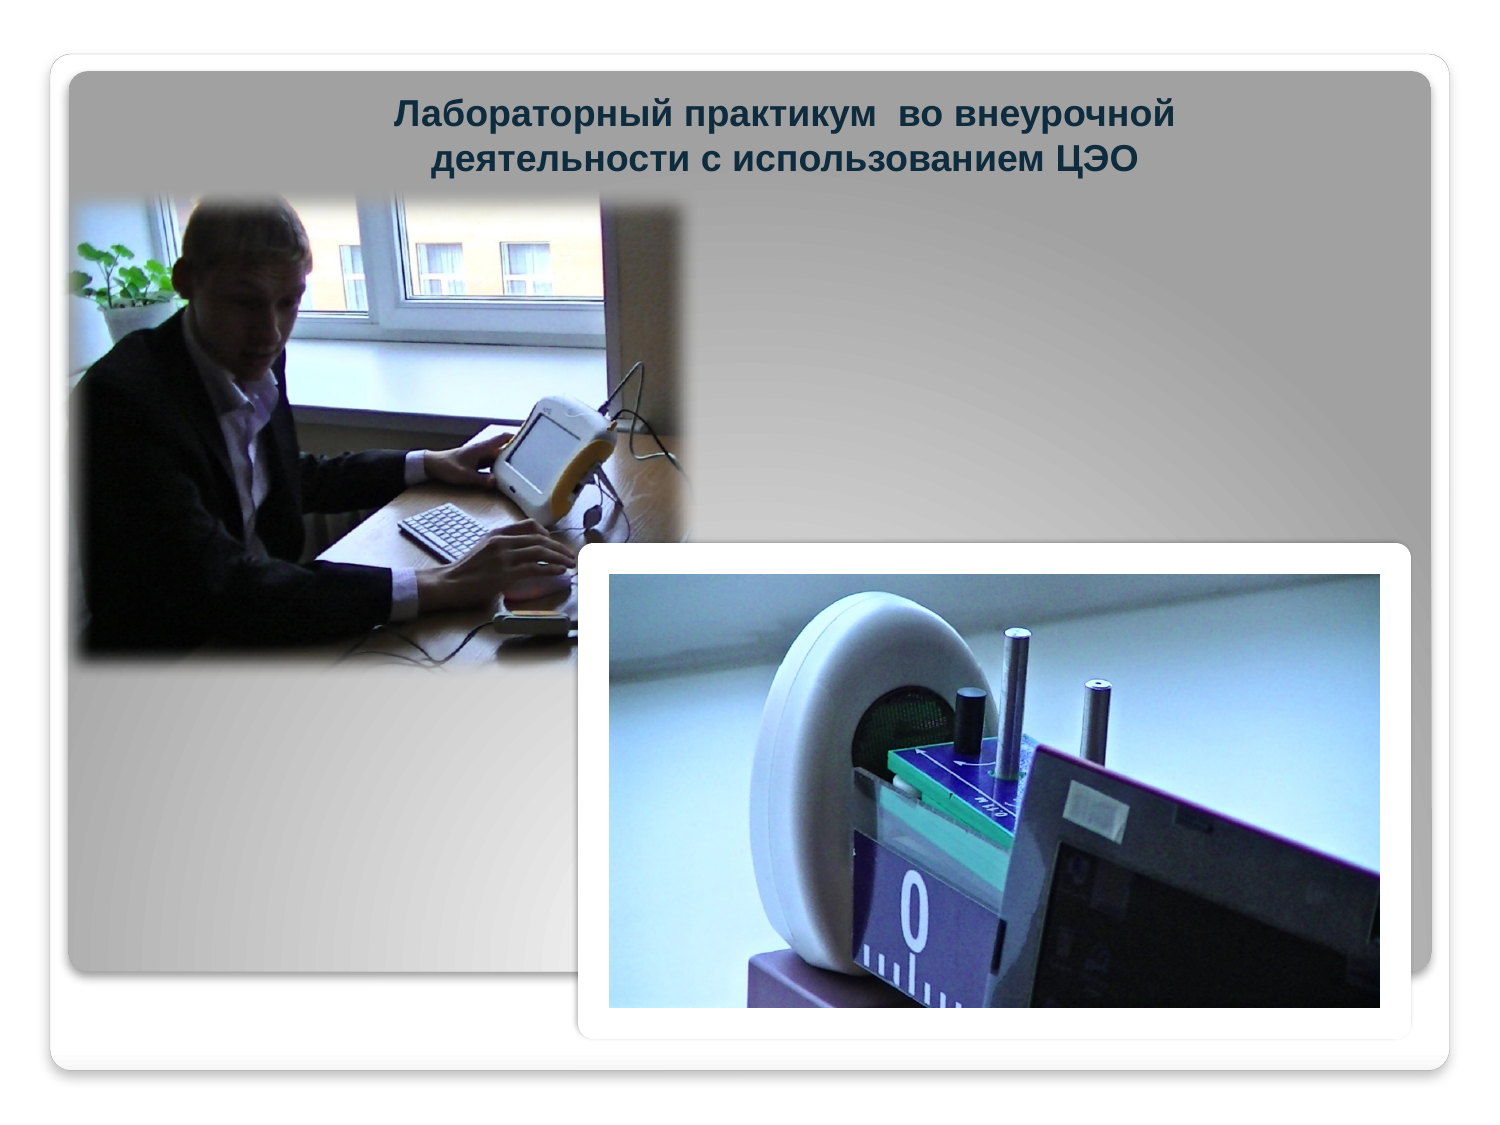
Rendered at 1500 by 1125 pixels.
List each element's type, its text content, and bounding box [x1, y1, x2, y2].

picture [58, 187, 1381, 1008]
text_box Лабораторный практикум во внеурочной деятельности с использованием ЦЭО [281, 81, 1289, 187]
